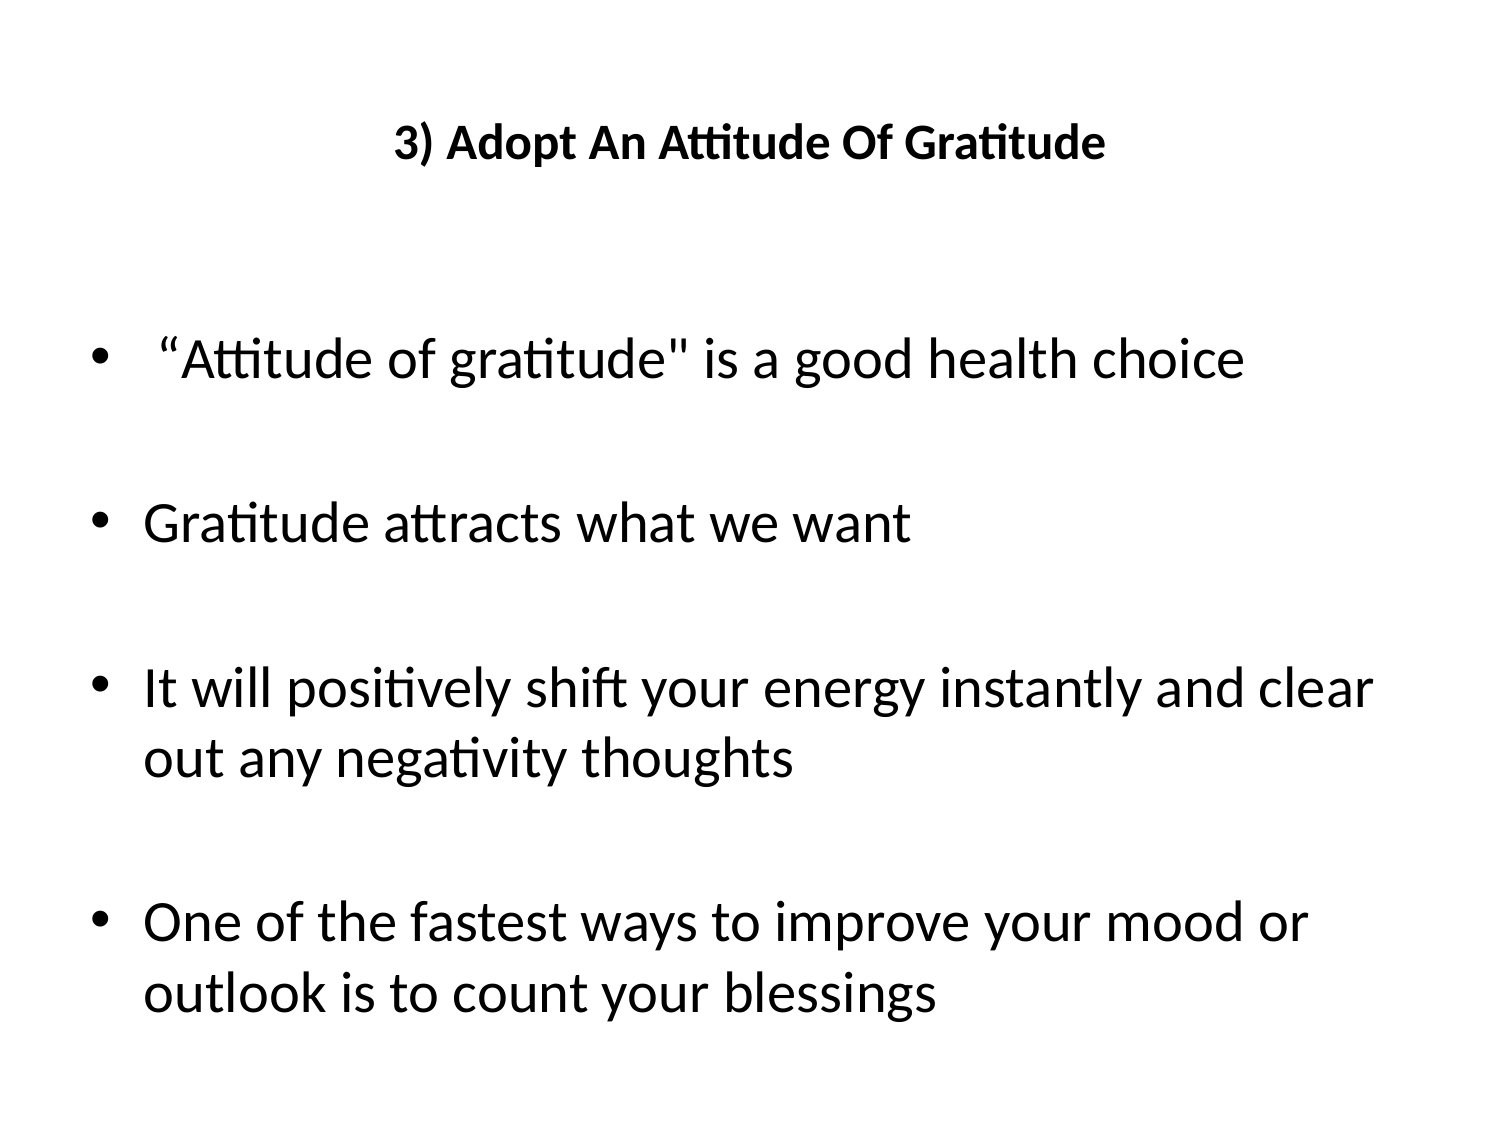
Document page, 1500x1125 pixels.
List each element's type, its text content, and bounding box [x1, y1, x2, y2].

title 3) Adopt An Attitude Of Gratitude [75, 45, 1425, 233]
list “Attitude of gratitude" is a good health choice Gratitude attracts what we want It will positively shift your energy instantly and clear out any negativity thoughts One of the fastest ways to improve your mood or outlook is to count your blessings [75, 312, 1450, 1038]
